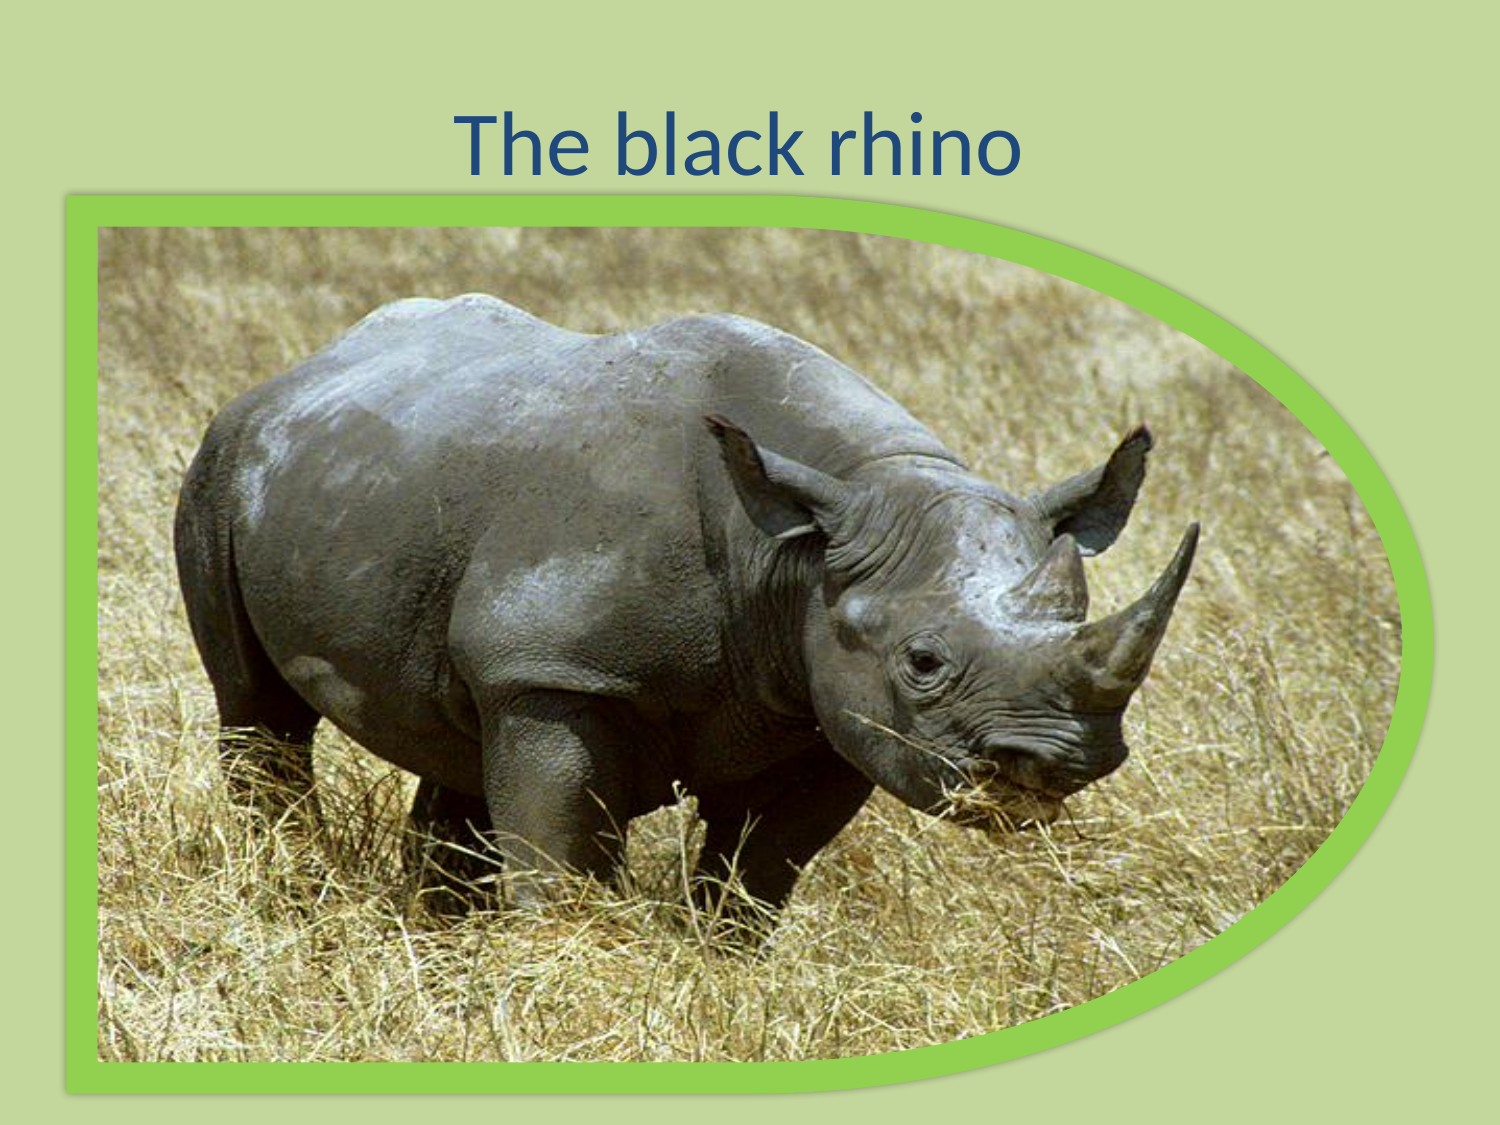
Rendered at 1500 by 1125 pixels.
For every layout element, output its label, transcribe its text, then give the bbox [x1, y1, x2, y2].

title The black rhino [74, 44, 1426, 233]
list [81, 210, 1419, 1079]
